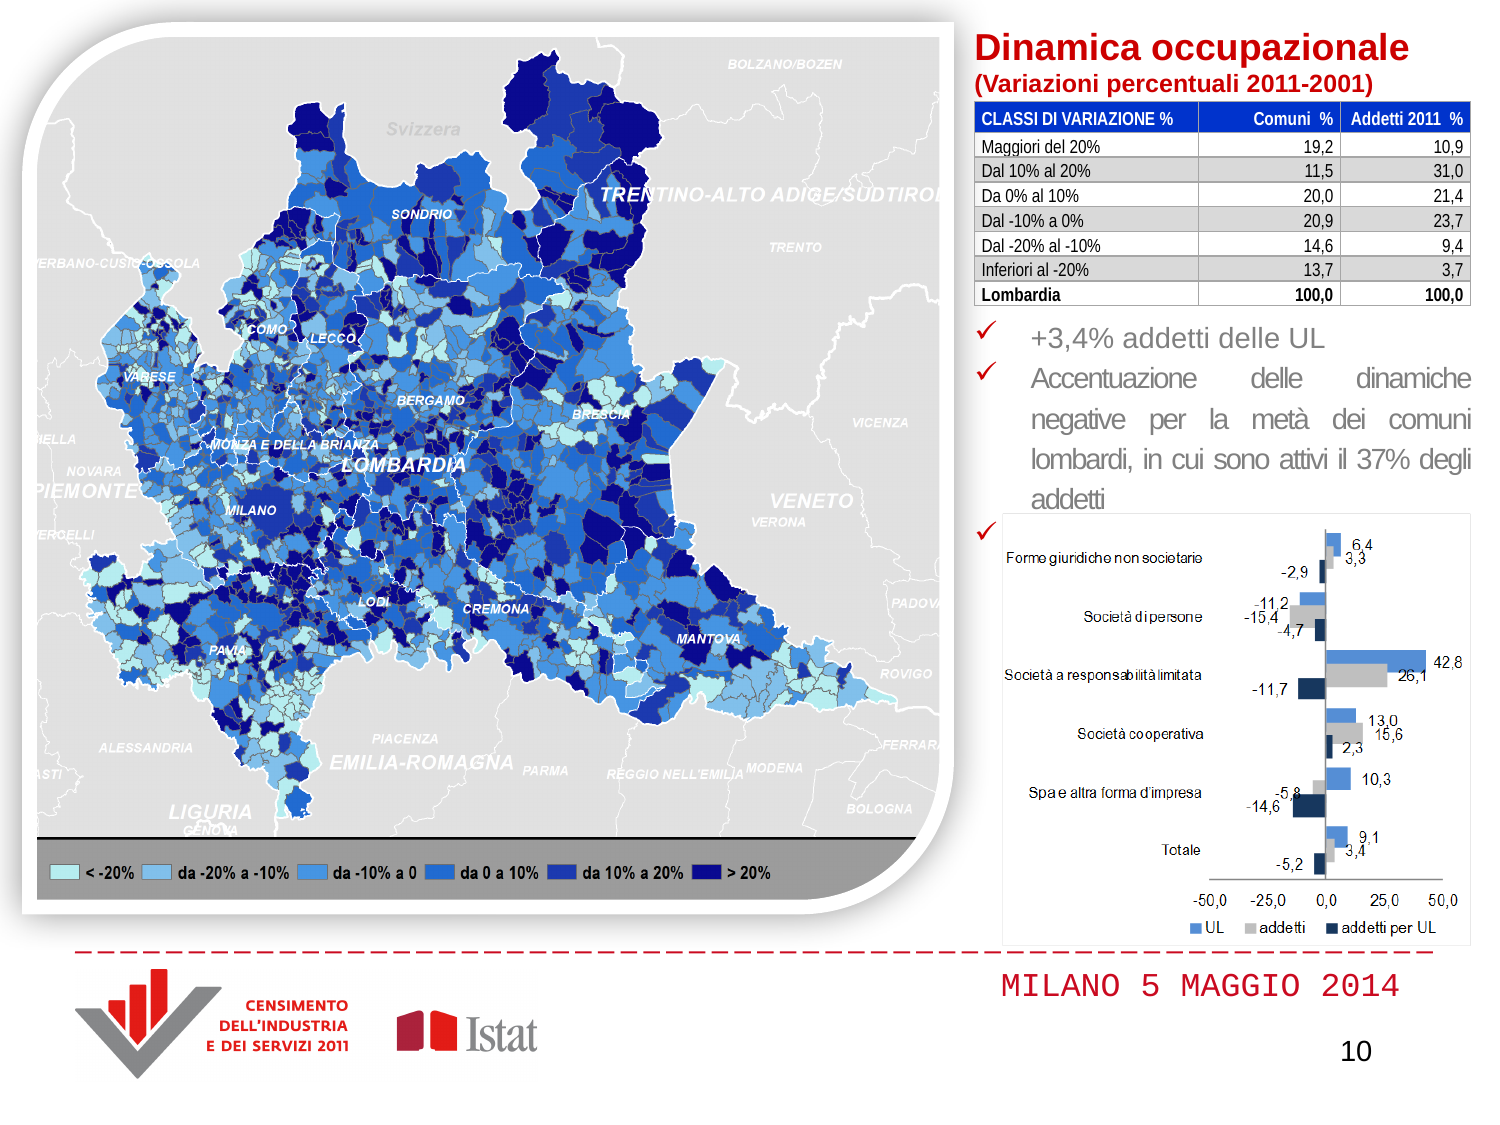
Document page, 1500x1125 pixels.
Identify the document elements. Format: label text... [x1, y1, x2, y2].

table_cell 23,7 [1341, 207, 1470, 231]
table_header CLASSI DI VARIAZIONE % [975, 102, 1198, 132]
table_cell 100,0 [1341, 282, 1470, 305]
picture [1002, 513, 1471, 946]
table_cell Lombardia [975, 282, 1198, 305]
table_cell Dal 10% al 20% [975, 158, 1198, 181]
table_cell 9,4 [1341, 232, 1470, 255]
table_cell 14,6 [1199, 232, 1340, 255]
table_cell 19,2 [1199, 133, 1340, 156]
table_cell 10,9 [1341, 133, 1470, 156]
table_cell 100,0 [1199, 282, 1340, 305]
text_box +3,4% addetti delle UL Accentuazione delle dinamiche negative per la metà dei comuni lombardi, in cui sono attivi il 37% degli addetti +43% per le UL delle srl [974, 314, 1471, 657]
table_cell 3,7 [1341, 257, 1470, 280]
table_cell Dal -10% a 0% [975, 207, 1198, 231]
slide_number 10 [1074, 1025, 1388, 1100]
table_cell 13,7 [1199, 257, 1340, 280]
table_header Addetti 2011 % [1341, 102, 1470, 132]
table_cell Da 0% al 10% [975, 183, 1198, 206]
table_cell Maggiori del 20% [975, 133, 1198, 156]
table_cell 21,4 [1341, 183, 1470, 206]
table_cell 31,0 [1341, 158, 1470, 181]
text_box Dinamica occupazionale (Variazioni percentuali 2011-2001) [974, 19, 1471, 102]
picture [75, 969, 538, 1082]
table_cell 11,5 [1199, 158, 1340, 181]
table_cell 20,0 [1199, 183, 1340, 206]
table_cell Inferiori al -20% [975, 257, 1198, 280]
picture [29, 29, 947, 908]
table_cell Dal -20% al -10% [975, 232, 1198, 255]
table_header Comuni % [1199, 102, 1340, 132]
table_cell 20,9 [1199, 207, 1340, 231]
